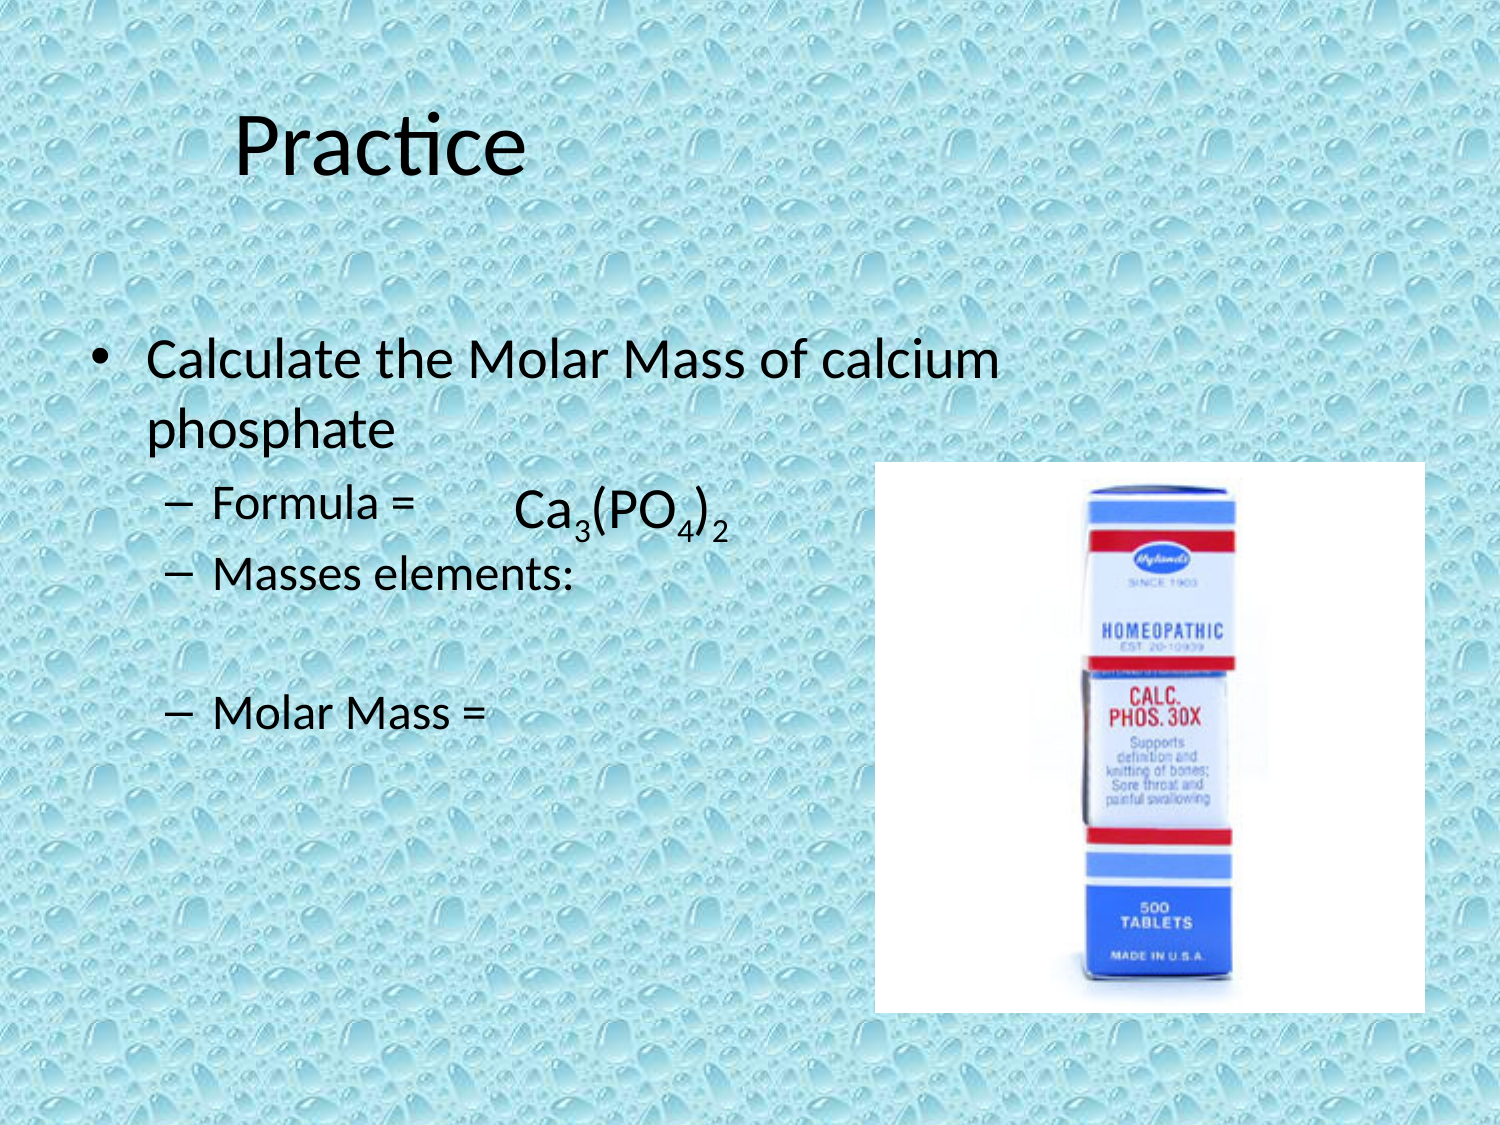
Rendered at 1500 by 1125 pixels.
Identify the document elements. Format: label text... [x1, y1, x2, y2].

text_box Ca3(PO4)2 [499, 462, 872, 557]
list Calculate the Molar Mass of calcium phosphate Formula = Masses elements: Molar Mass = [75, 312, 1038, 1125]
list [874, 462, 1426, 1013]
title Practice [75, 45, 688, 233]
picture [0, 0, 1500, 1125]
